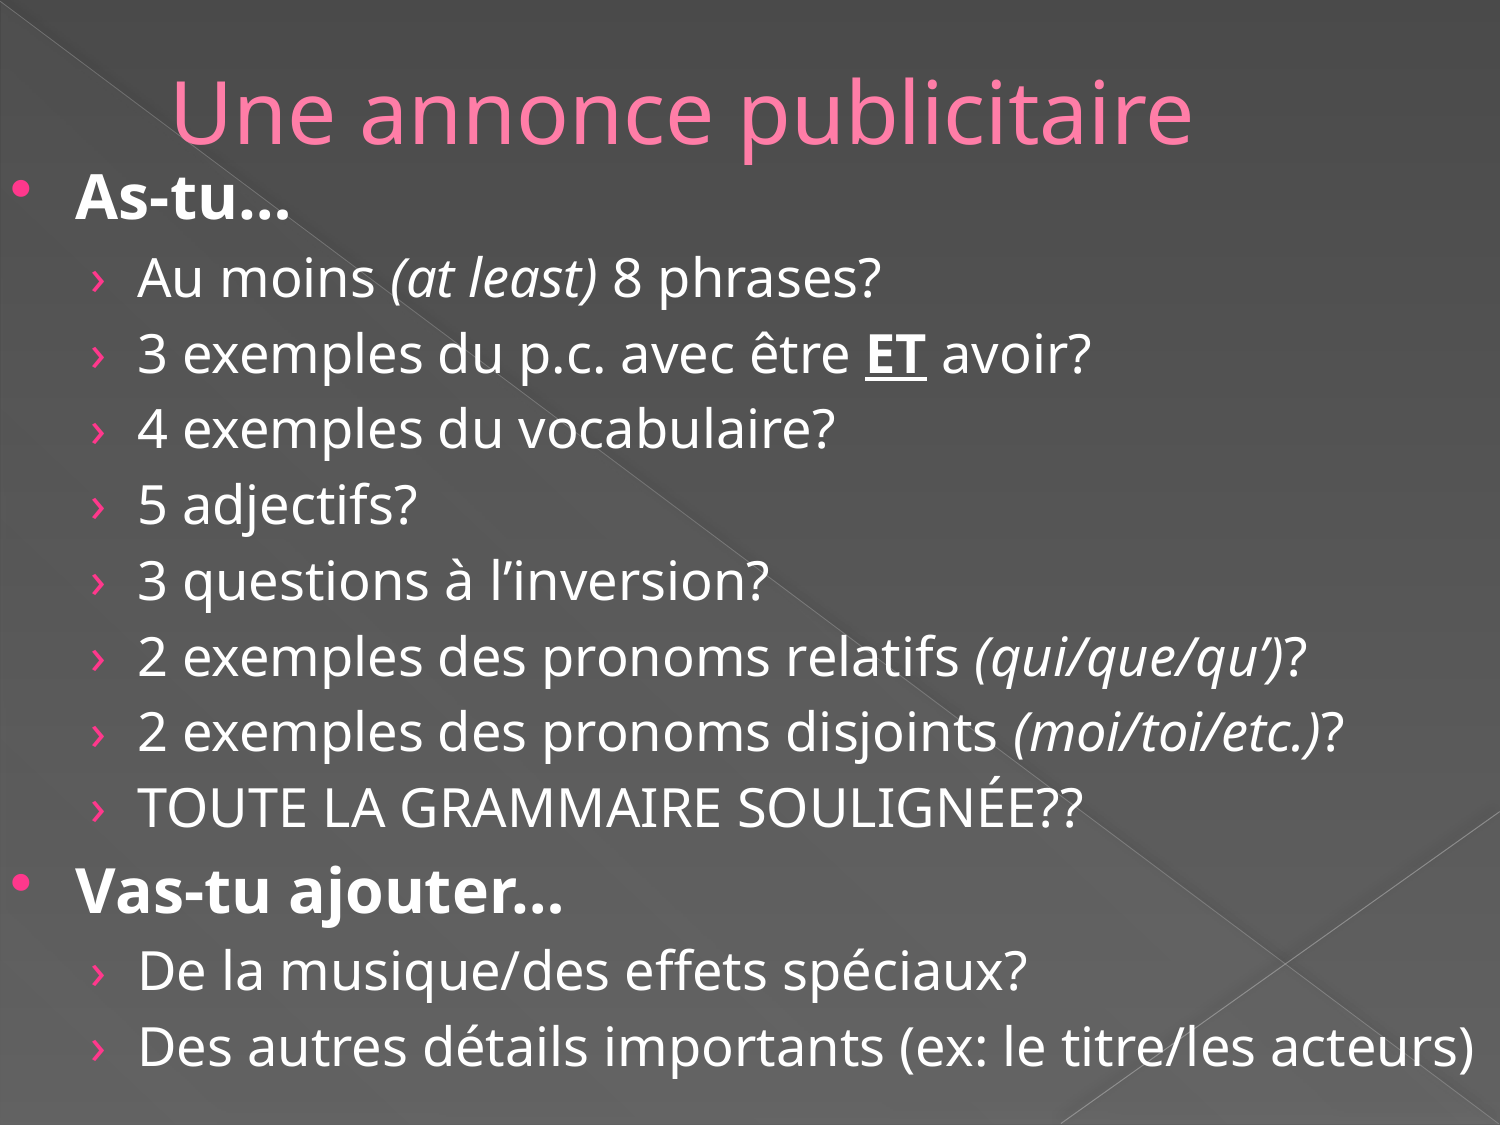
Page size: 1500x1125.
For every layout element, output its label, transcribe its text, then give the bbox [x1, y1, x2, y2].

list As-tu… Au moins (at least) 8 phrases? 3 exemples du p.c. avec être ET avoir? 4 exemples du vocabulaire? 5 adjectifs? 3 questions à l’inversion? 2 exemples des pronoms relatifs (qui/que/qu’)? 2 exemples des pronoms disjoints (moi/toi/etc.)? TOUTE LA GRAMMAIRE SOULIGNÉE?? Vas-tu ajouter… De la musique/des effets spéciaux? Des autres détails importants (ex: le titre/les acteurs) [0, 149, 1500, 1125]
title Une annonce publicitaire [75, 43, 1425, 149]
